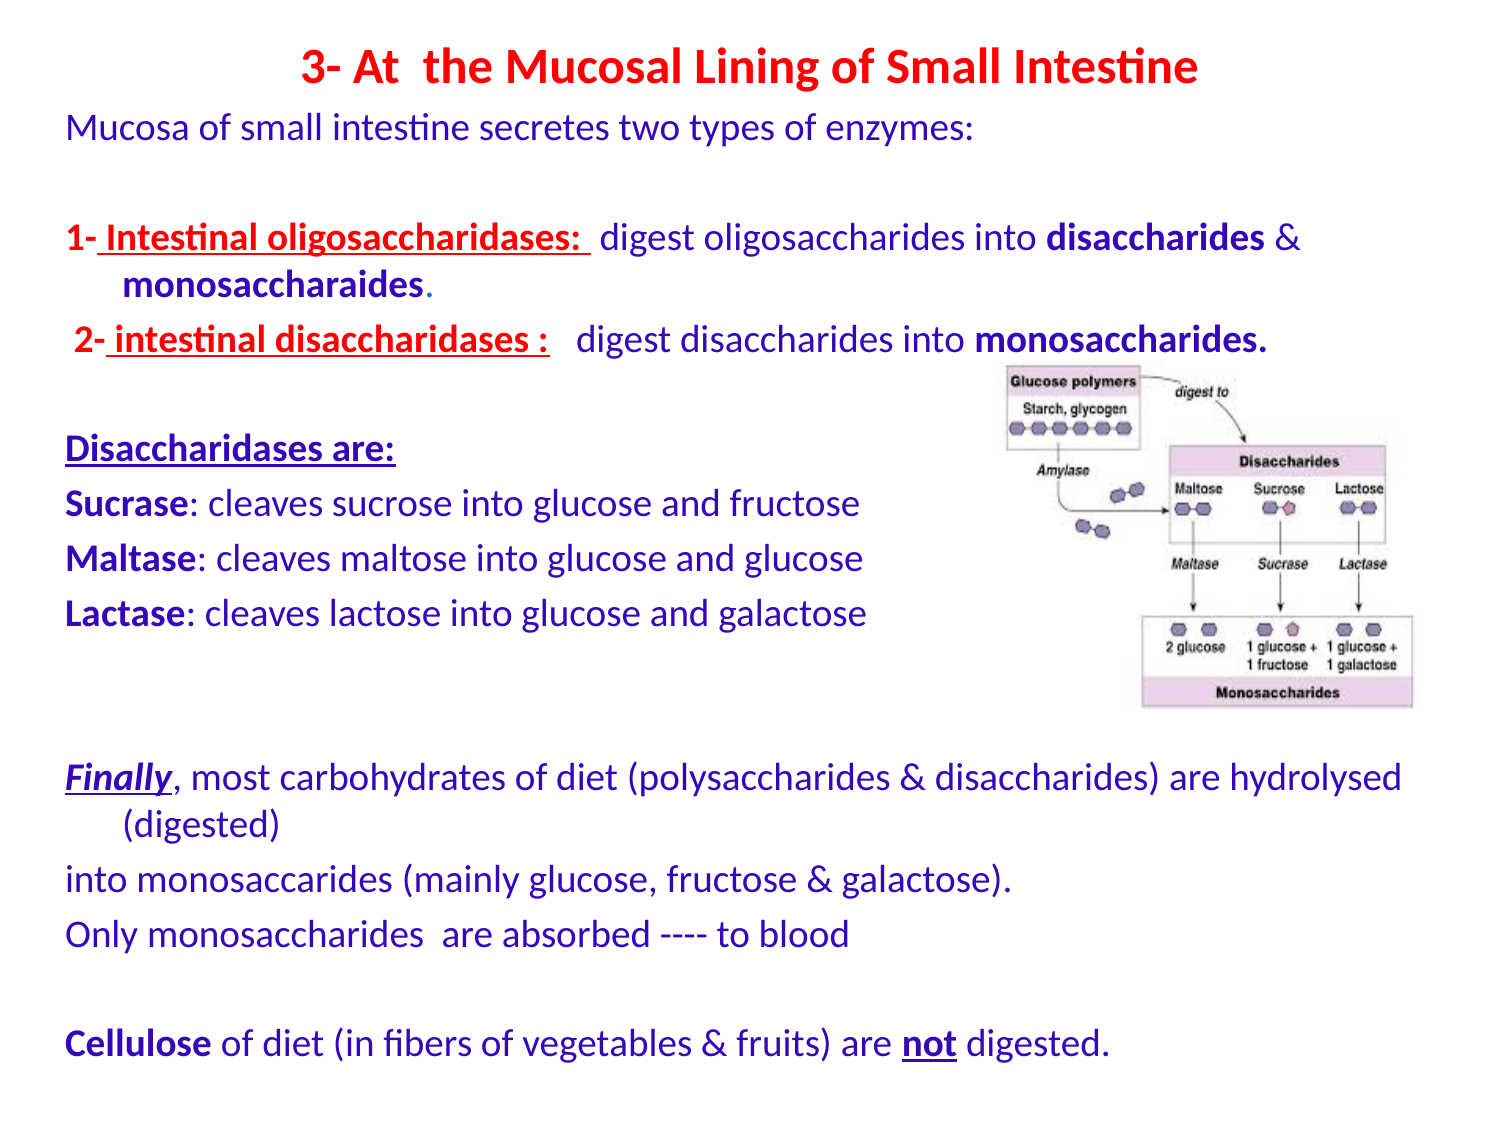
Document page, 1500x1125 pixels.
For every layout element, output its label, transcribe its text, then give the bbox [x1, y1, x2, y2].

picture [999, 362, 1421, 709]
list 3- At the Mucosal Lining of Small Intestine Mucosa of small intestine secretes two types of enzymes: 1- Intestinal oligosaccharidases: digest oligosaccharides into disaccharides & monosaccharaides. 2- intestinal disaccharidases : digest disaccharides into monosaccharides. Disaccharidases are: Sucrase: cleaves sucrose into glucose and fructose Maltase: cleaves maltose into glucose and glucose Lactase: cleaves lactose into glucose and galactose Finally, most carbohydrates of diet (polysaccharides & disaccharides) are hydrolysed (digested) into monosaccarides (mainly glucose, fructose & galactose). Only monosaccharides are absorbed ---- to blood Cellulose of diet (in fibers of vegetables & fruits) are not digested. [50, 24, 1450, 1075]
